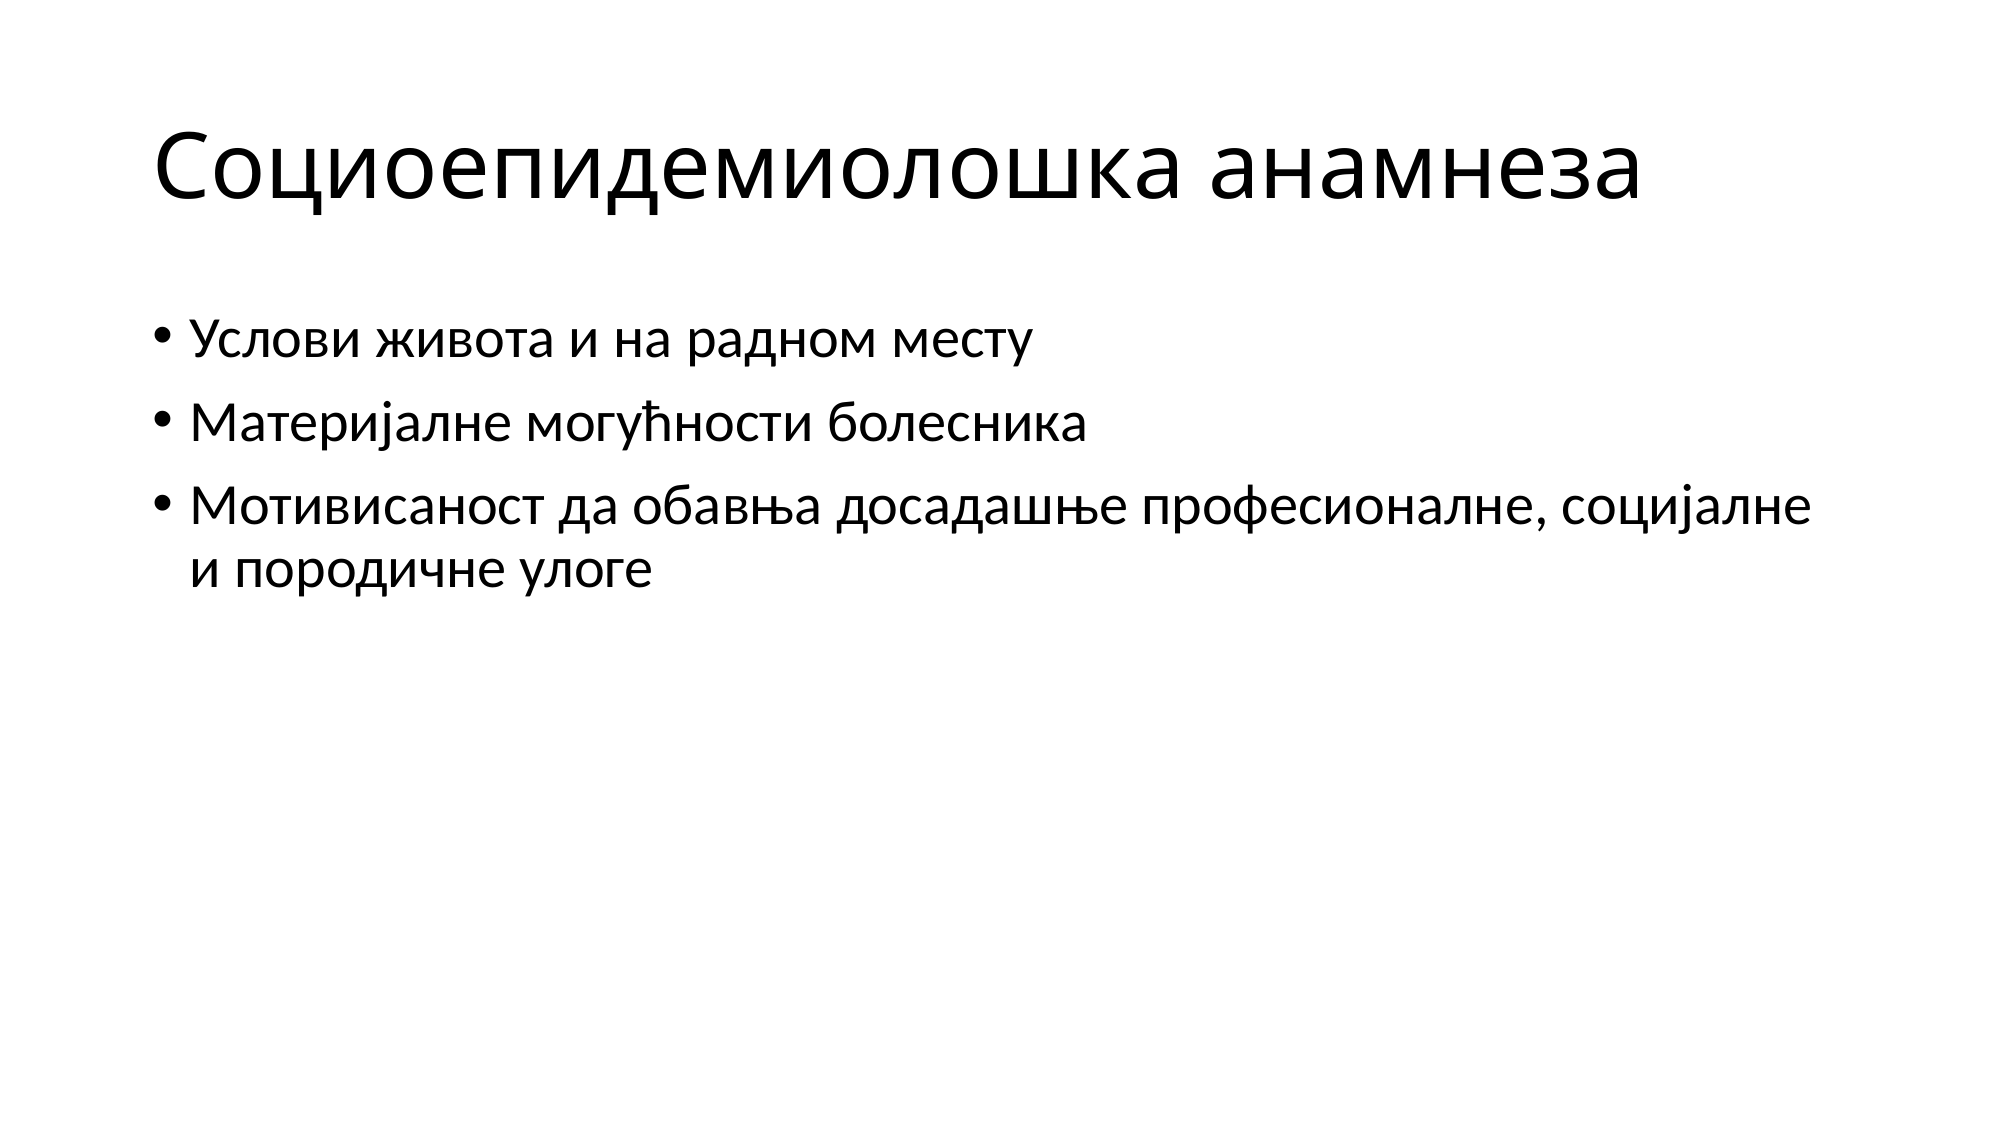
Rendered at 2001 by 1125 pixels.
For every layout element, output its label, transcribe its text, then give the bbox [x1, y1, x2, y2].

title Социоепидемиолошка анамнеза [137, 59, 1863, 278]
list Услови живота и на радном месту Материјалне могућности болесника Мотивисаност да обавња досадашње професионалне, социјалне и породичне улоге [137, 299, 1863, 1014]
